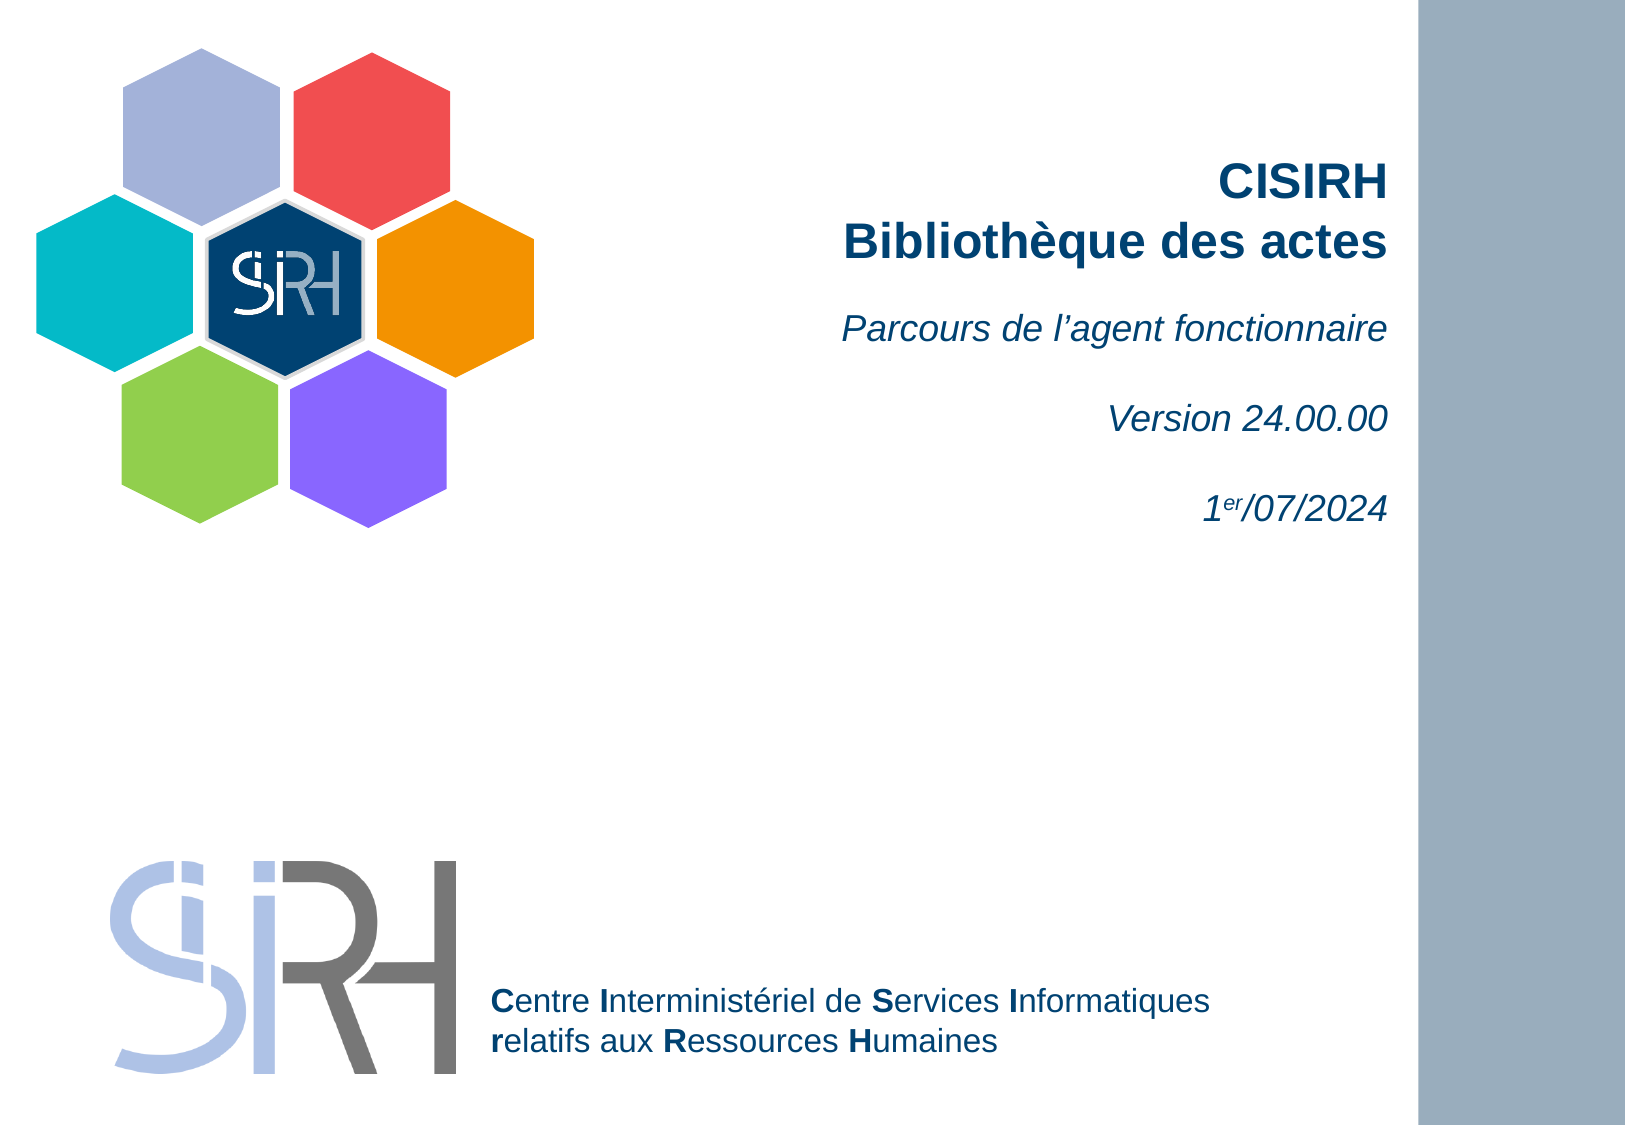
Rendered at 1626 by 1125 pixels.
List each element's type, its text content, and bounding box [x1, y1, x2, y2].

picture [230, 247, 341, 319]
subtitle Parcours de l’agent fonctionnaire Version 24.00.00 1er/07/2024 [410, 243, 1404, 545]
picture [83, 834, 482, 1100]
title CISIRH Bibliothèque des actes [577, 101, 1404, 243]
